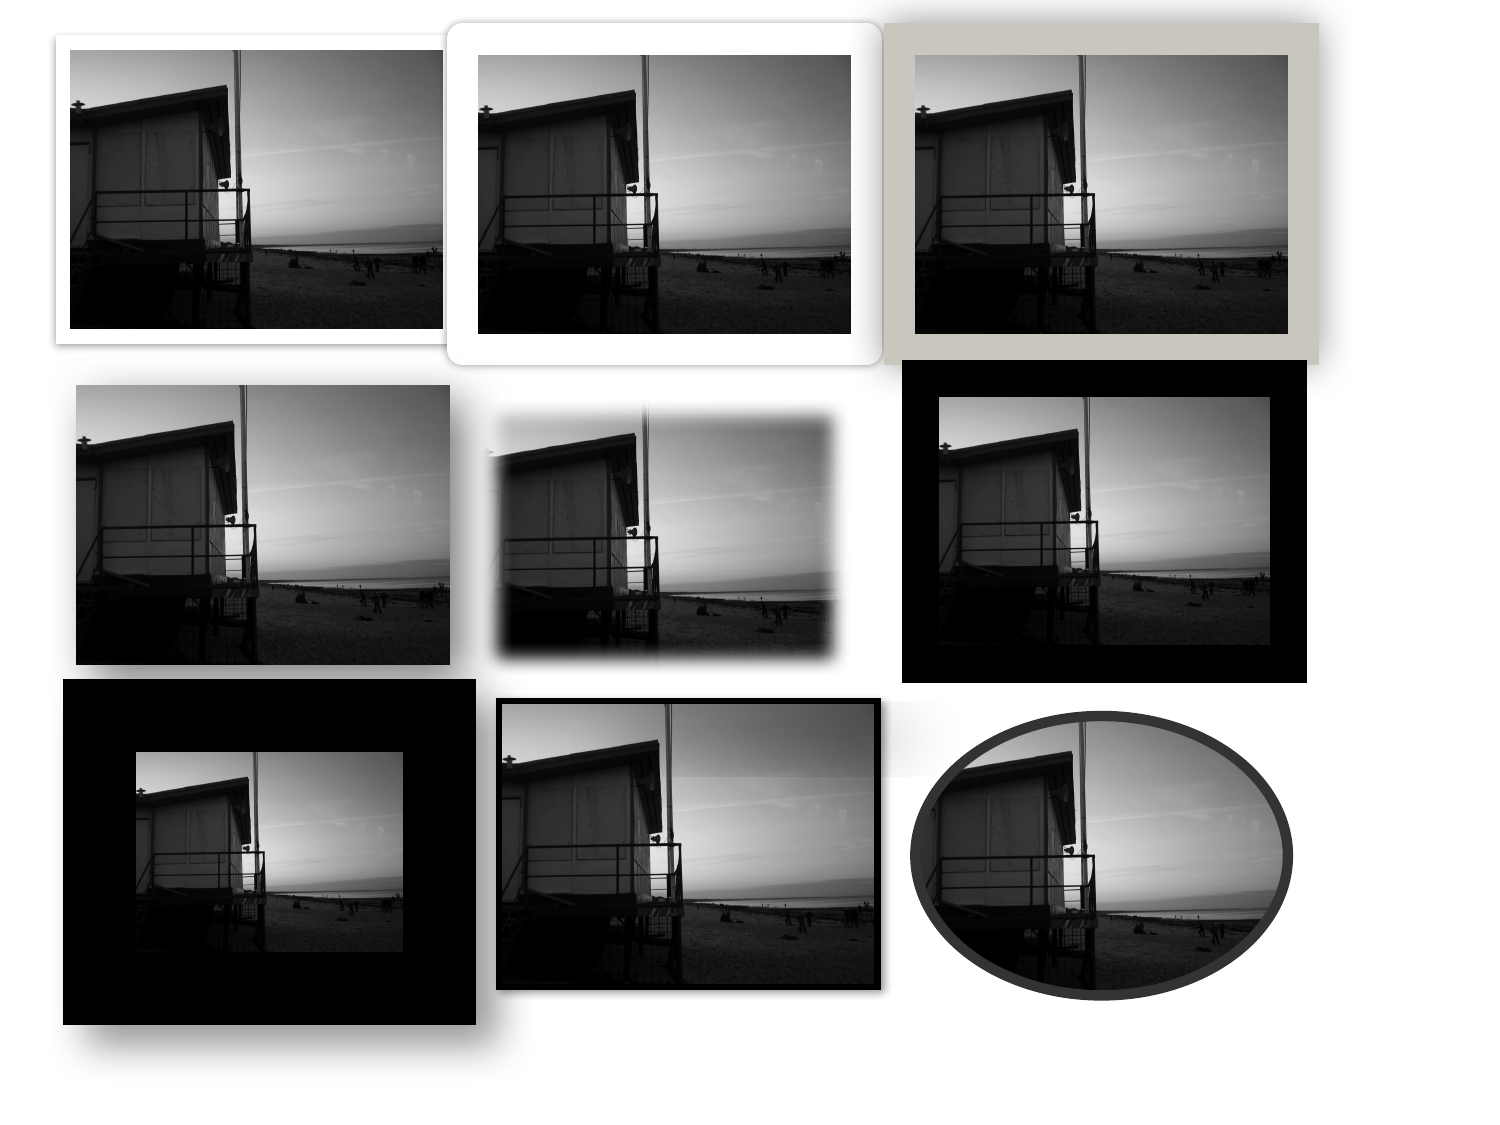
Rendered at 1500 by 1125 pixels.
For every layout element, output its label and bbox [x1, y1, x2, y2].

picture [915, 54, 1289, 335]
picture [70, 49, 444, 330]
picture [135, 751, 404, 953]
picture [76, 385, 450, 665]
picture [915, 715, 1289, 996]
picture [501, 703, 875, 984]
picture [478, 396, 852, 677]
picture [478, 54, 852, 335]
picture [938, 396, 1270, 646]
